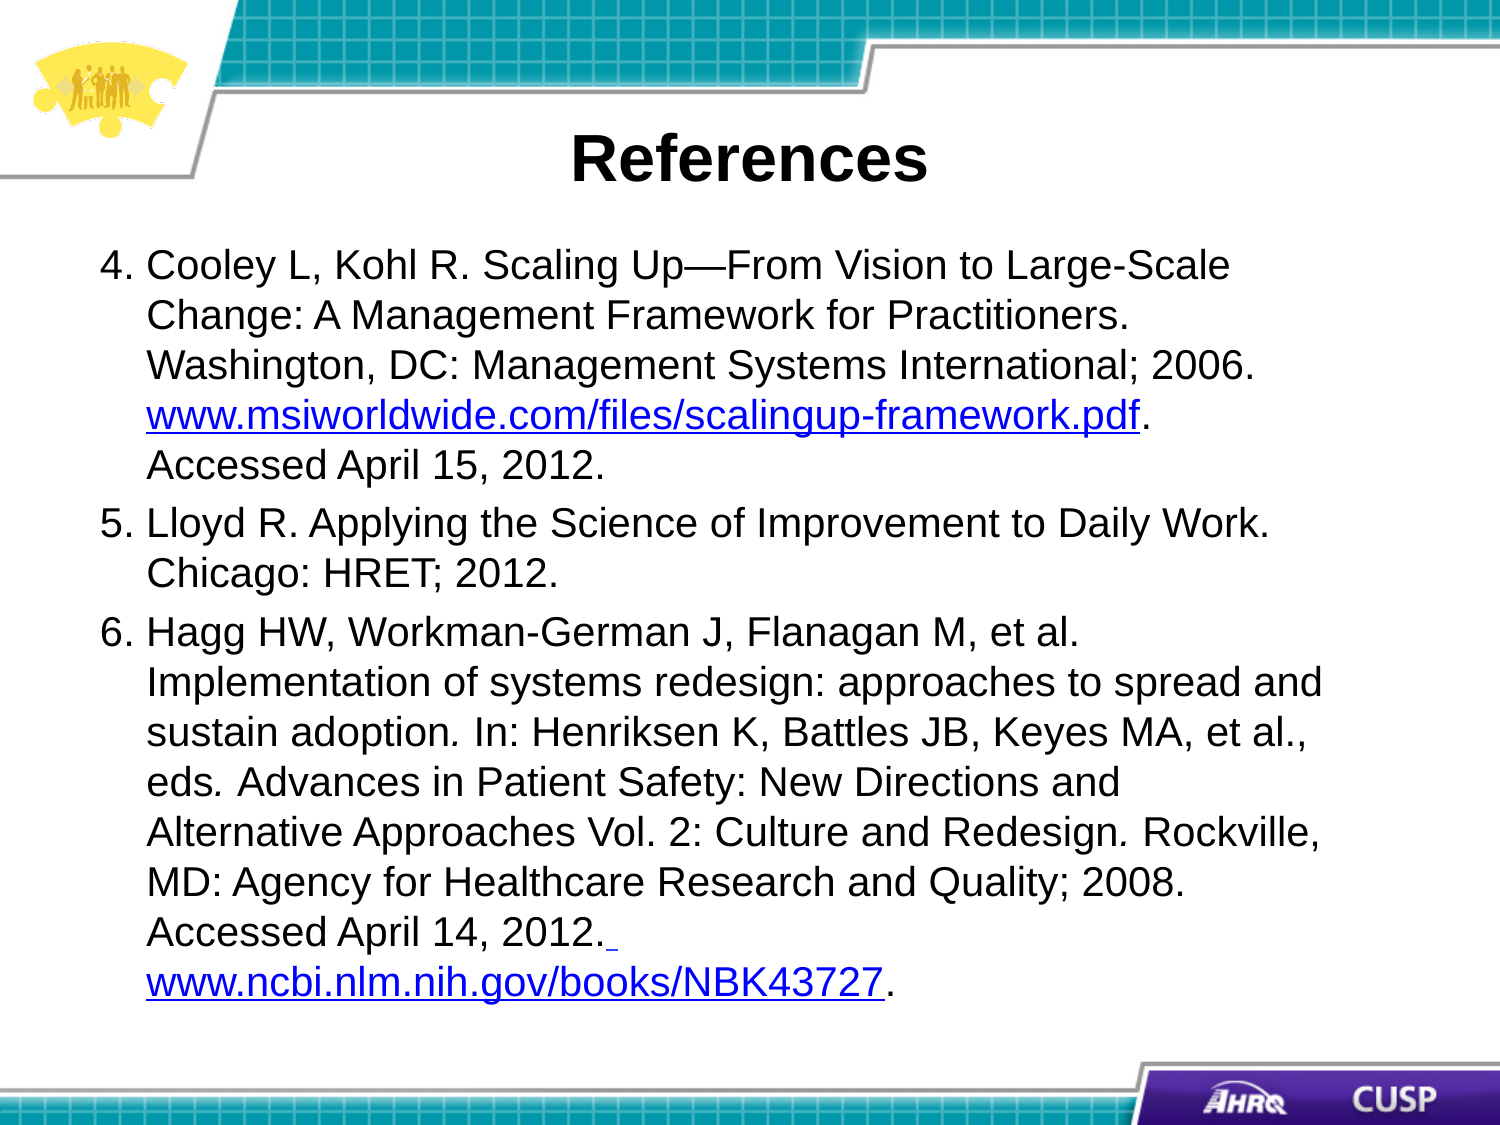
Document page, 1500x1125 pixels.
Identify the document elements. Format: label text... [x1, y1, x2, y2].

title References [0, 107, 1500, 258]
picture [0, 0, 1500, 107]
list 4. Cooley L, Kohl R. Scaling Up—From Vision to Large-Scale Change: A Management Framework for Practitioners. Washington, DC: Management Systems International; 2006. www.msiworldwide.com/files/scalingup-framework.pdf. Accessed April 15, 2012. 5. Lloyd R. Applying the Science of Improvement to Daily Work. Chicago: HRET; 2012. 6. Hagg HW, Workman-German J, Flanagan M, et al. Implementation of systems redesign: approaches to spread and sustain adoption. In: Henriksen K, Battles JB, Keyes MA, et al., eds. Advances in Patient Safety: New Directions and Alternative Approaches Vol. 2: Culture and Redesign. Rockville, MD: Agency for Healthcare Research and Quality; 2008. Accessed April 14, 2012. www.ncbi.nlm.nih.gov/books/NBK43727. [85, 230, 1340, 1030]
picture [0, 258, 1500, 1125]
